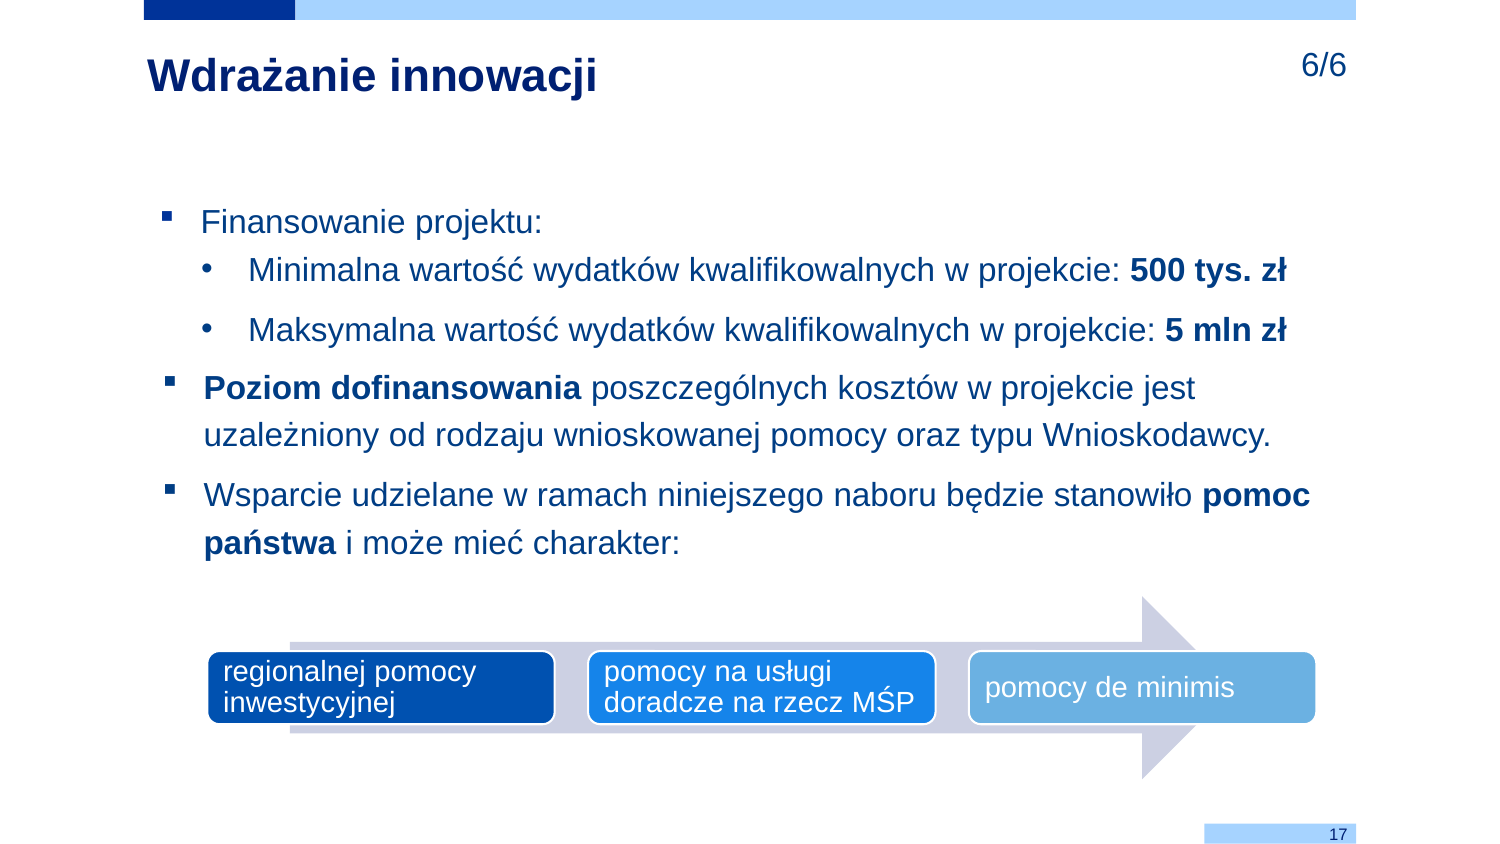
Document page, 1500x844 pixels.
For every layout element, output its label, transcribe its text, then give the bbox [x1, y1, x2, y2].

list Finansowanie projektu: [159, 184, 1180, 280]
text_box Poziom dofinansowania poszczególnych kosztów w projekcie jest uzależniony od rodzaju wnioskowanej pomocy oraz typu Wnioskodawcy. Wsparcie udzielane w ramach niniejszego naboru będzie stanowiło pomoc państwa i może mieć charakter: [147, 350, 1376, 569]
text_box Wdrażanie innowacji [147, 49, 1069, 121]
text_box 17 [1196, 823, 1348, 844]
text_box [168, 427, 842, 520]
text_box Minimalna wartość wydatków kwalifikowalnych w projekcie: 500 tys. zł Maksymalna wartość wydatków kwalifikowalnych w projekcie: 5 mln zł [186, 232, 1352, 350]
text_box 6/6 [1286, 35, 1410, 90]
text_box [206, 596, 1317, 780]
